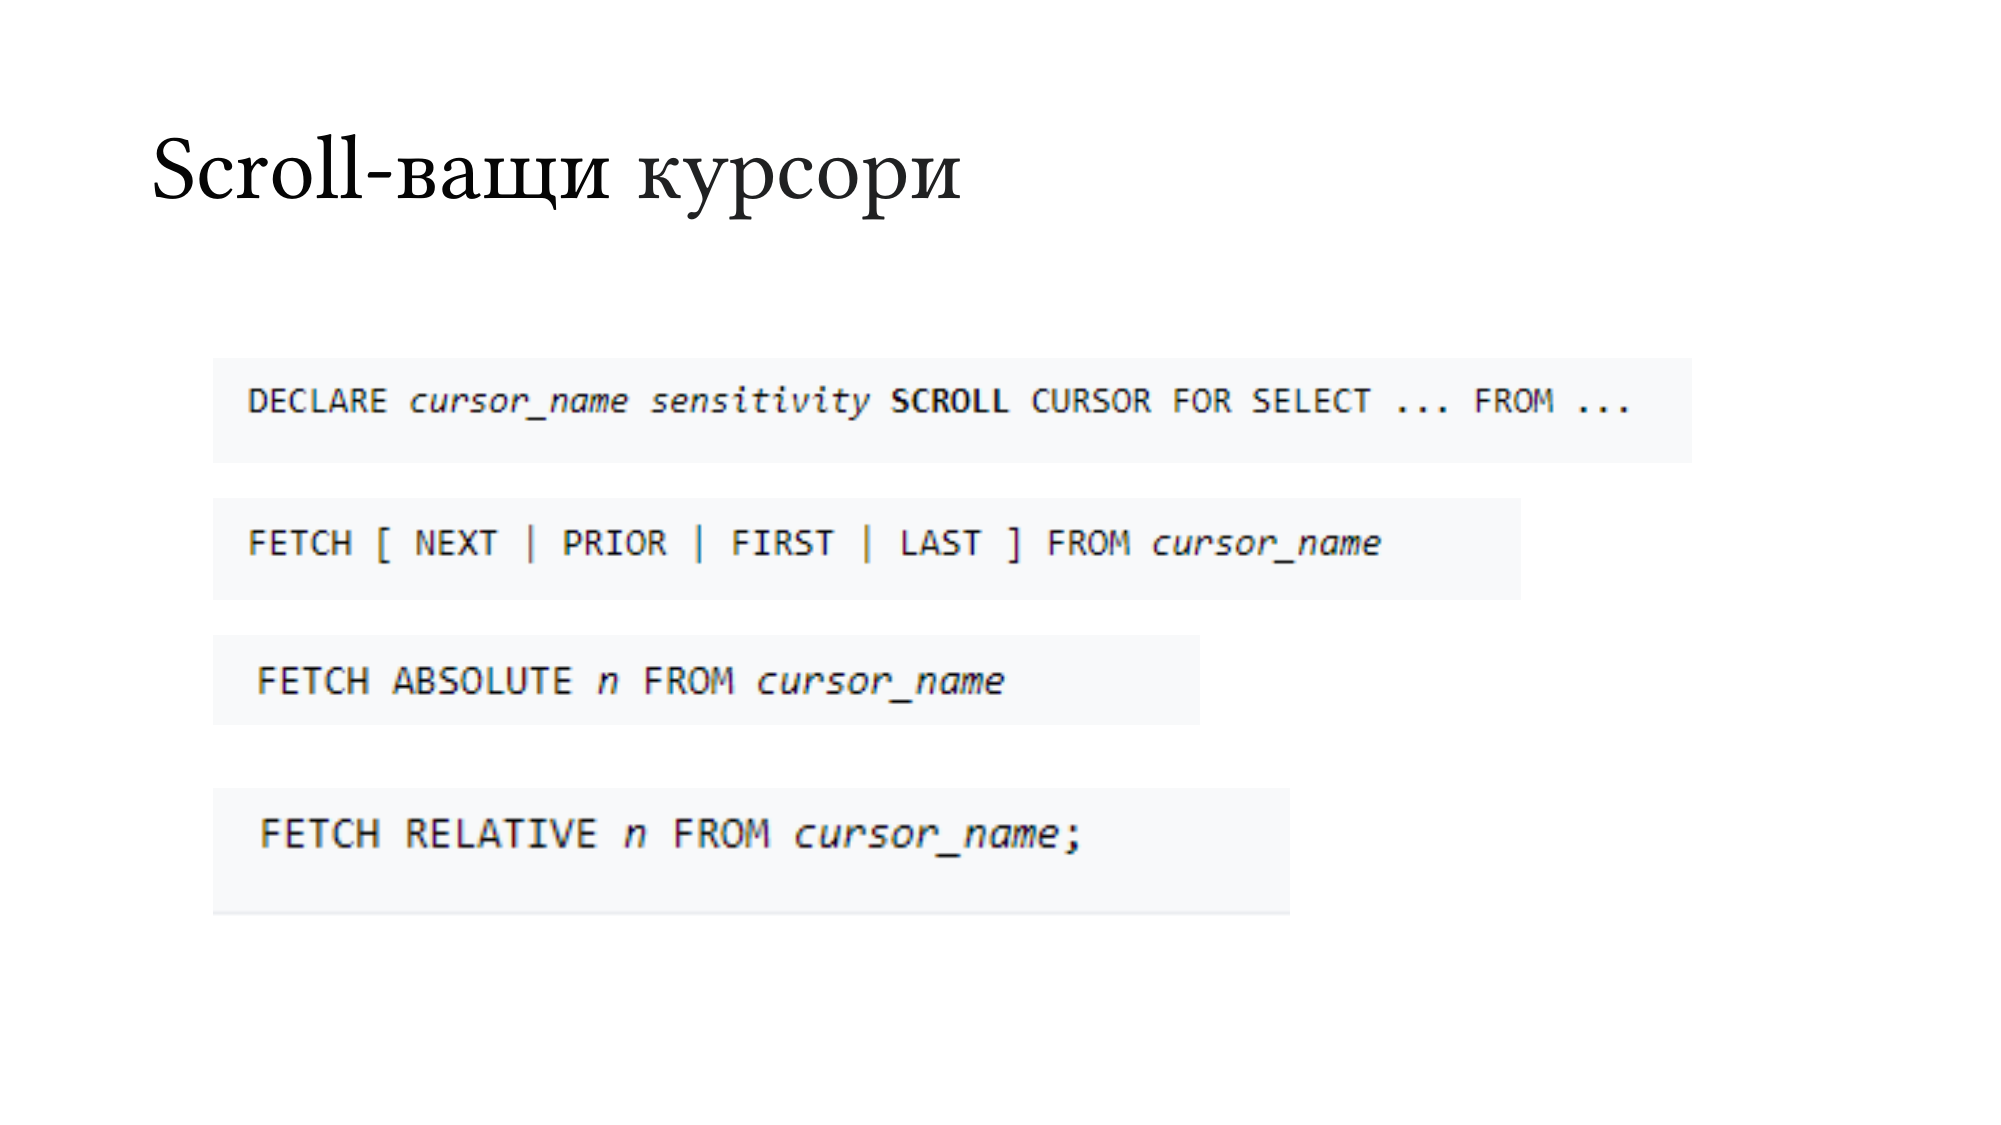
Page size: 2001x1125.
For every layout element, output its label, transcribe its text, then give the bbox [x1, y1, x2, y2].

picture [212, 635, 1201, 725]
text_box Scroll-ващи курсори [137, 59, 1863, 278]
picture [212, 788, 1291, 919]
picture [212, 498, 1521, 600]
picture [212, 358, 1692, 464]
